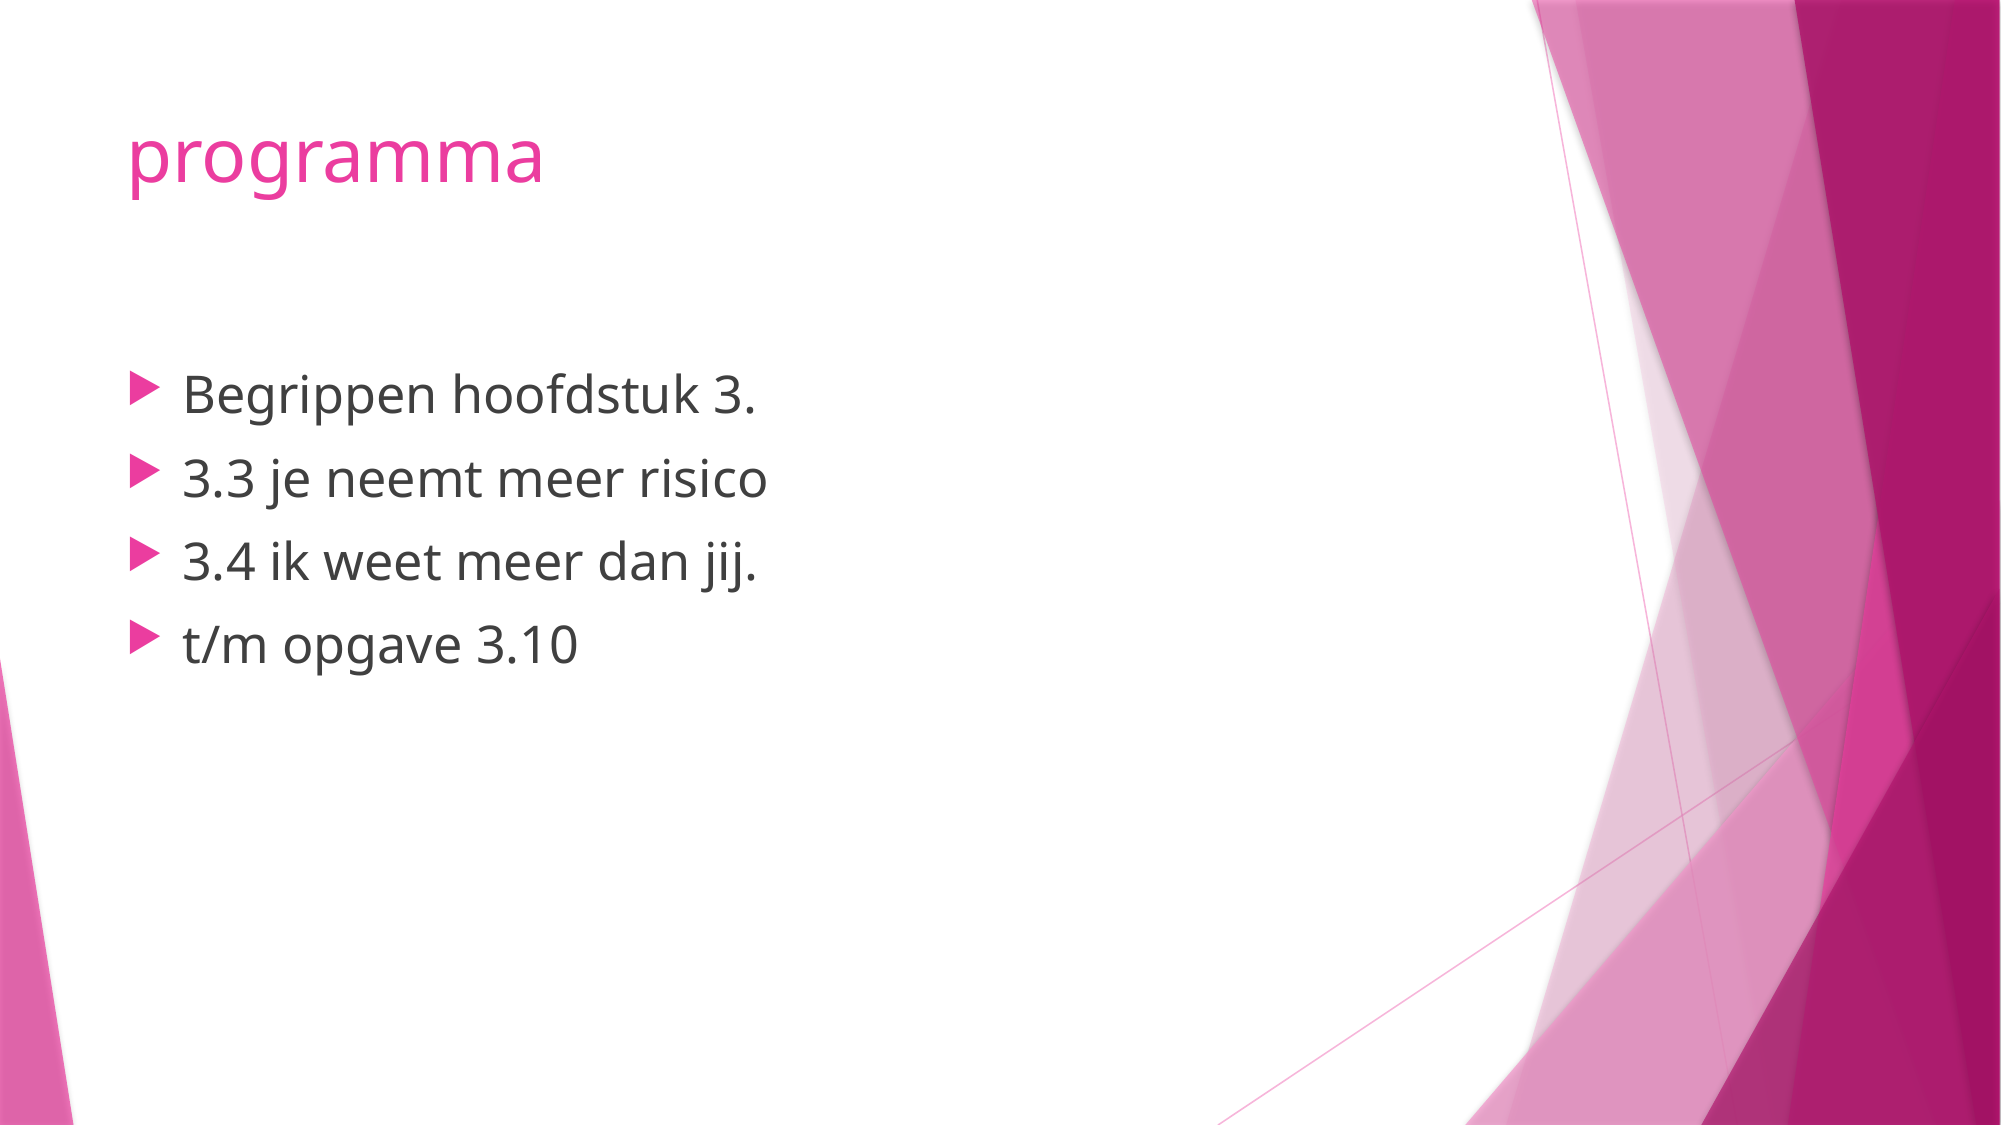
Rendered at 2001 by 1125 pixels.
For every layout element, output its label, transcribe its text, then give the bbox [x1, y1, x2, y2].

list Begrippen hoofdstuk 3. 3.3 je neemt meer risico 3.4 ik weet meer dan jij. t/m opgave 3.10 [111, 354, 1522, 992]
title programma [111, 99, 1522, 317]
